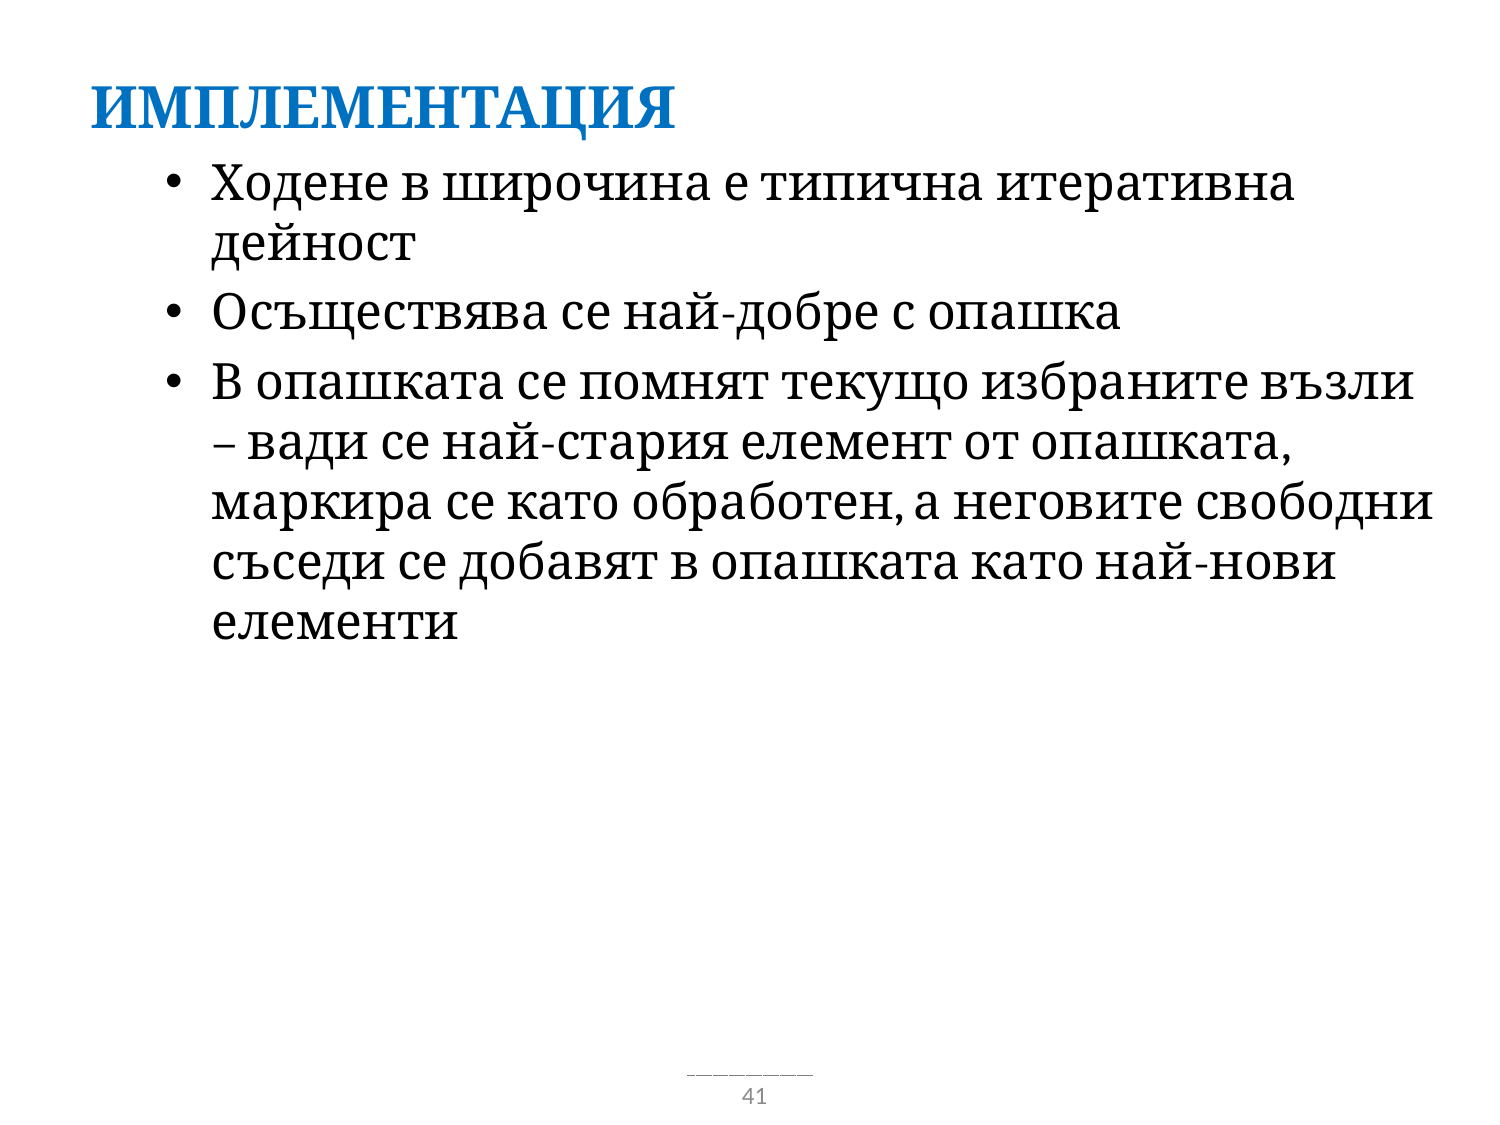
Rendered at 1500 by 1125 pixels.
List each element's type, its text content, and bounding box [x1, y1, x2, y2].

list Имплементация Ходене в широчина е типична итеративна дейност Осъществява се най-добре с опашка В опашката се помнят текущо избраните възли – вади се най-стария елемент от опашката, маркира се като обработен, а неговите свободни съседи се добавят в опашката като най-нови елементи [75, 62, 1450, 1063]
slide_number 41 [579, 1065, 930, 1125]
